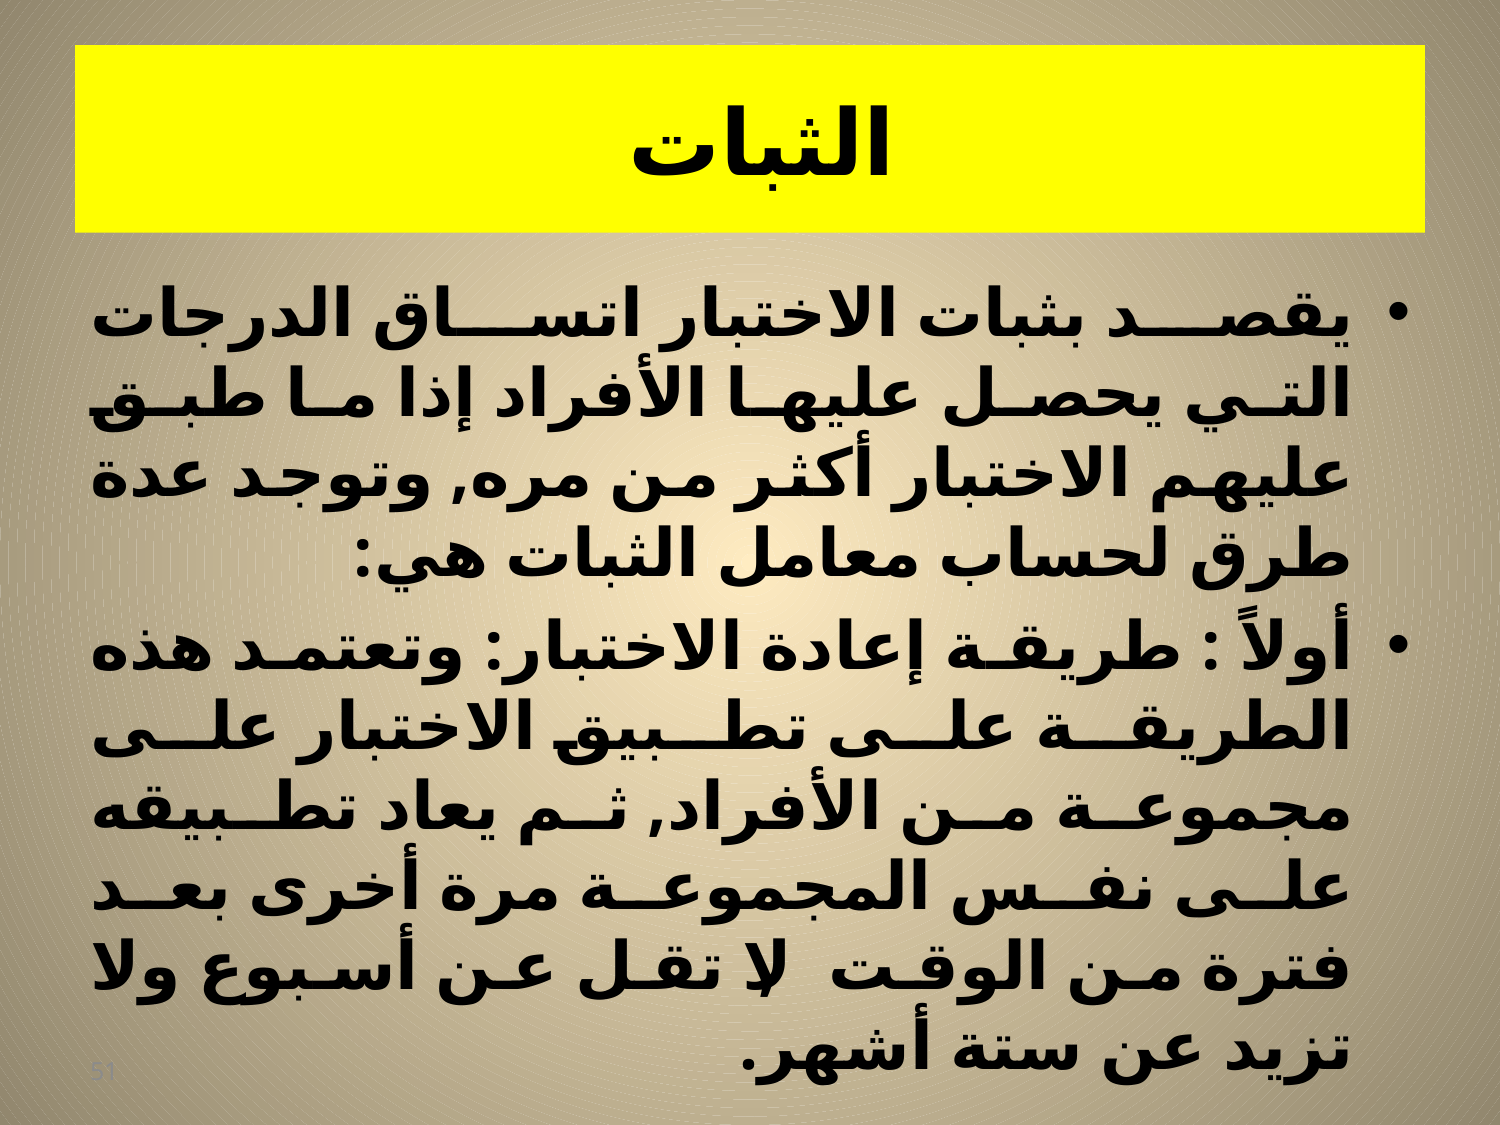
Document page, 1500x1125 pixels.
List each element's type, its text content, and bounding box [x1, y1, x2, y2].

list يقصد بثبات الاختبار اتساق الدرجات التي يحصل عليها الأفراد إذا ما طبق عليهم الاختبار أكثر من مره, وتوجد عدة طرق لحساب معامل الثبات هي: أولاً : طريقة إعادة الاختبار: وتعتمد هذه الطريقة على تطبيق الاختبار على مجموعة من الأفراد, ثم يعاد تطبيقه على نفس المجموعة مرة أخرى بعد فترة من الوقت, لا تقل عن أسبوع ولا تزيد عن ستة أشهر. [75, 262, 1425, 1005]
title الثبات [75, 45, 1425, 233]
slide_number 51 [75, 1042, 425, 1103]
